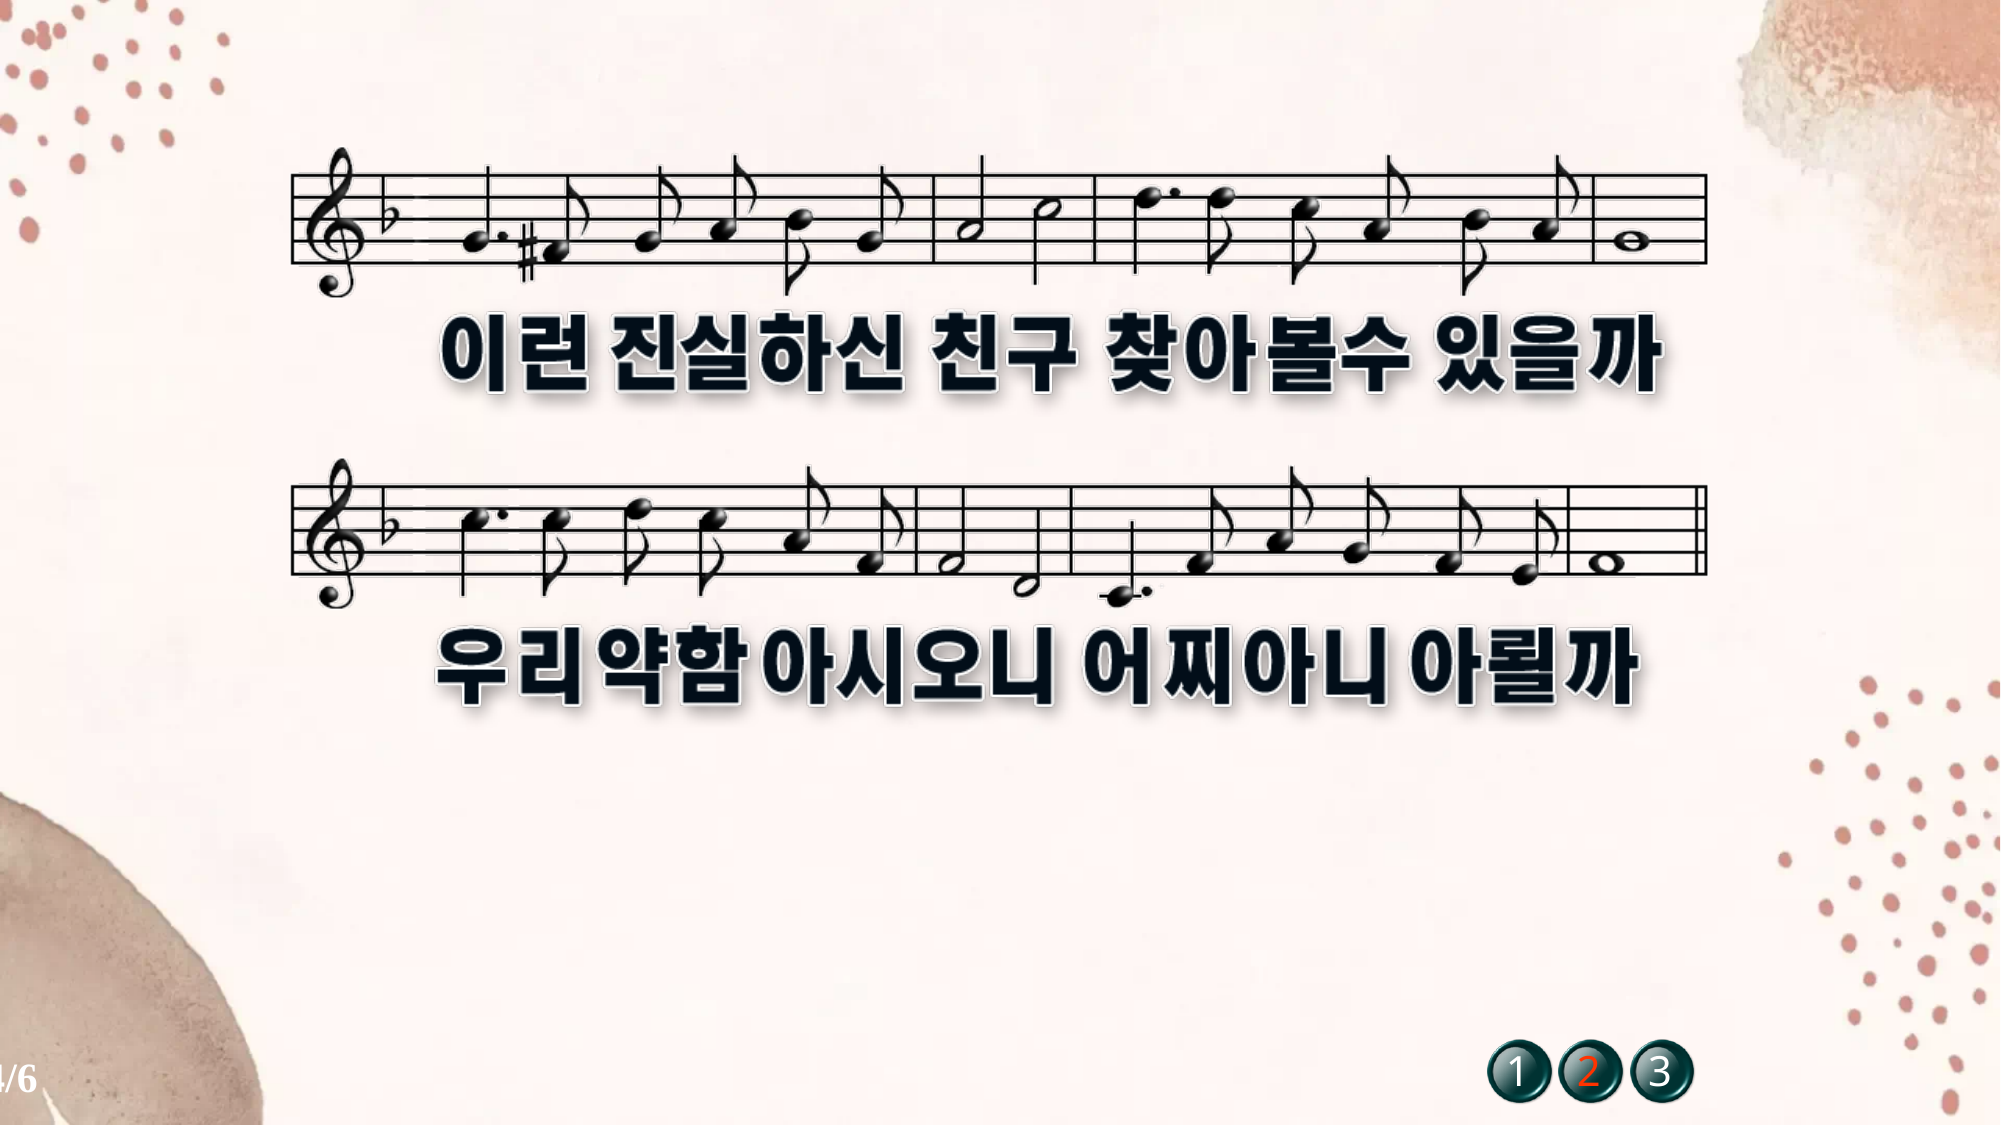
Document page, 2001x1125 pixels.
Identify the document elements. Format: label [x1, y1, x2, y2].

text_box [1484, 1035, 1555, 1106]
text_box [1627, 1035, 1697, 1106]
picture [0, 0, 2001, 1125]
text_box [1555, 1035, 1626, 1106]
